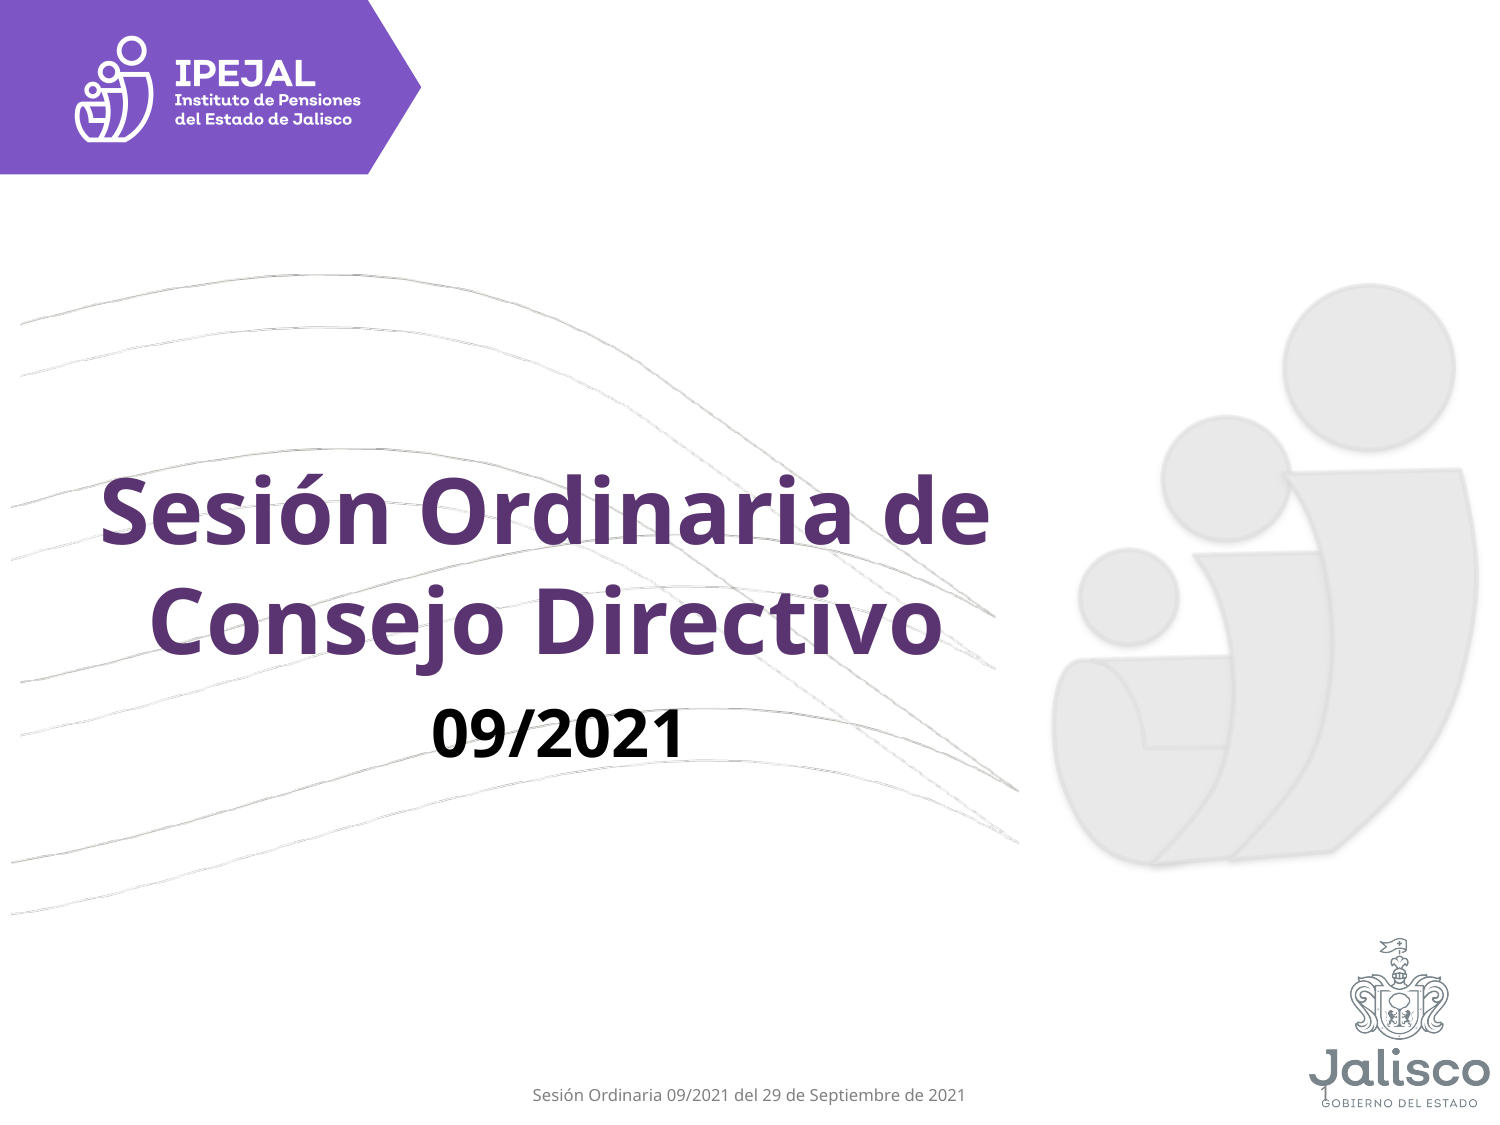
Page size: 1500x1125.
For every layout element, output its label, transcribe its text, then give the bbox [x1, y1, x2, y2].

picture [1273, 926, 1500, 1065]
title Sesión Ordinaria de Consejo Directivo [75, 441, 1019, 683]
slide_number 1 [1149, 1065, 1500, 1125]
subtitle 09/2021 [89, 683, 1032, 882]
picture [10, 274, 1018, 927]
picture [0, 0, 422, 175]
footer Sesión Ordinaria 09/2021 del 29 de Septiembre de 2021 [441, 1065, 1058, 1125]
